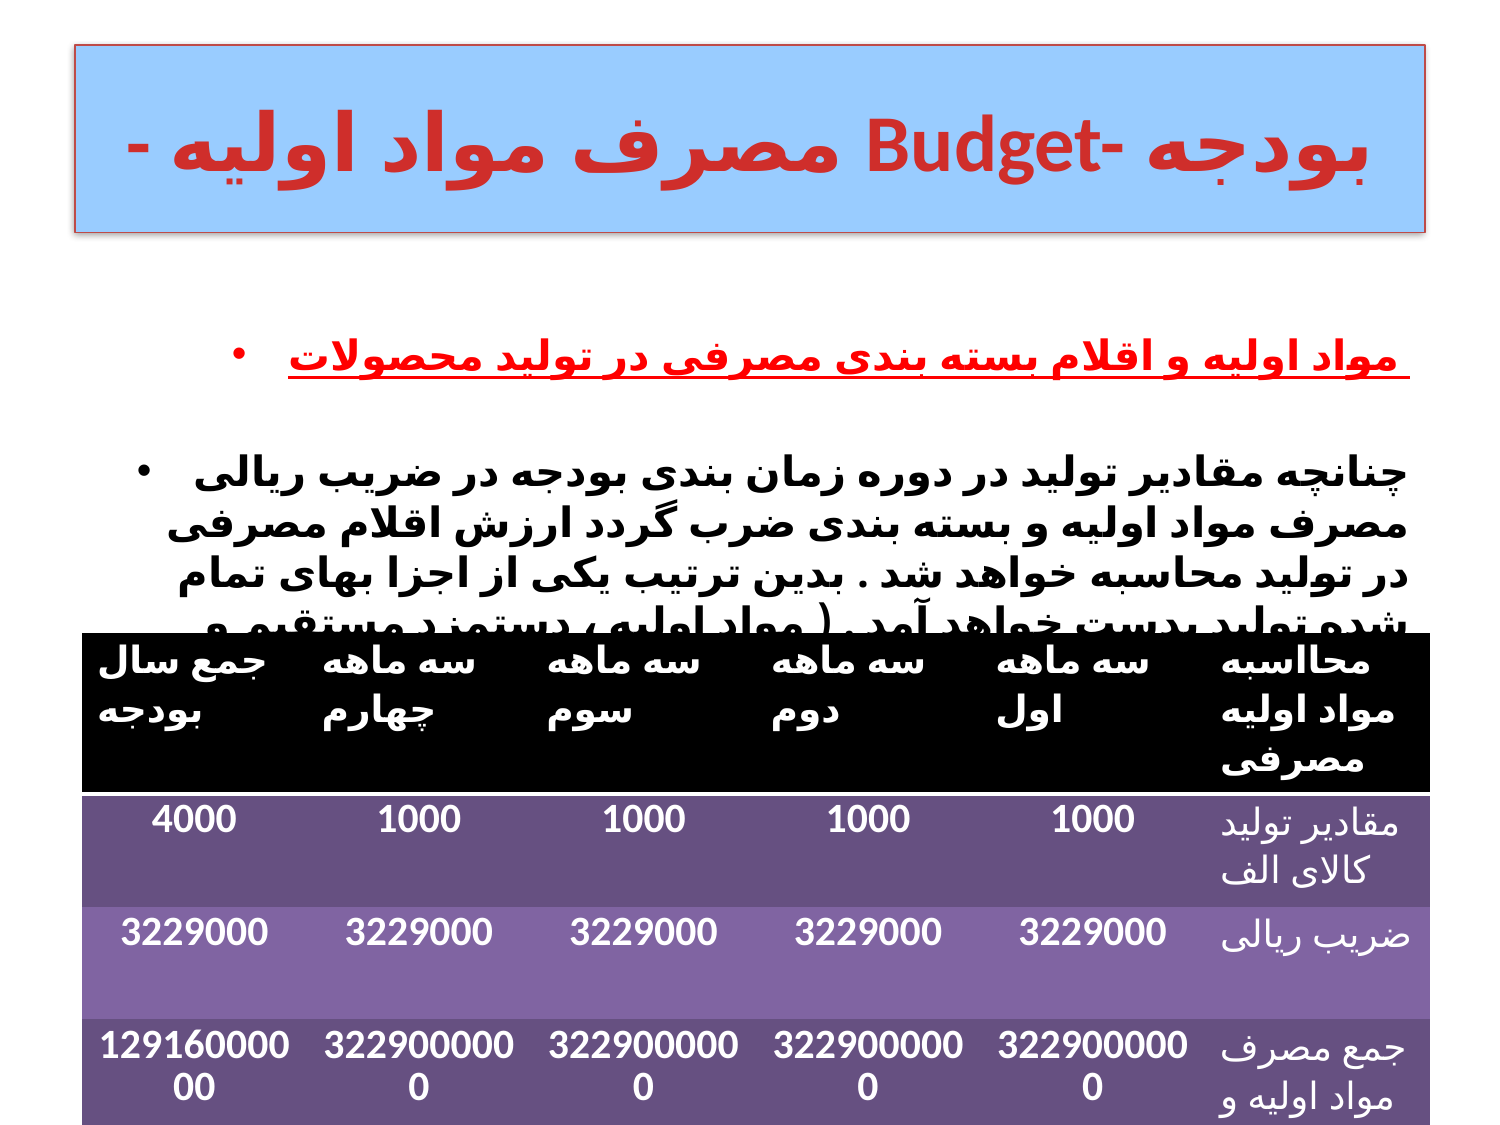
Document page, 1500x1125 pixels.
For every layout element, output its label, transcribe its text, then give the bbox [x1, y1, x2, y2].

table_cell 1000 [980, 796, 1205, 907]
table_cell 3229000 [531, 907, 756, 1019]
table_cell جمع مصرف مواد اولیه و بسته بندی [1205, 1019, 1430, 1125]
table_header سه ماهه سوم [531, 633, 756, 792]
table_cell 1000 [307, 796, 531, 907]
table_header سه ماهه دوم [756, 633, 980, 792]
table_cell 3229000 [82, 907, 307, 1019]
table_cell 3229000000 [307, 1019, 531, 1125]
table_cell 3229000 [756, 907, 980, 1019]
table_header سه ماهه چهارم [307, 633, 531, 792]
table_header سه ماهه اول [980, 633, 1205, 792]
table_cell 4000 [82, 796, 307, 907]
table_cell 1000 [756, 796, 980, 907]
table_header جمع سال بودجه [82, 633, 307, 792]
table_cell 3229000 [307, 907, 531, 1019]
table_cell 1000 [531, 796, 756, 907]
table_cell مقادیر تولید کالای الف [1205, 796, 1430, 907]
title - مصرف مواد اولیه Budget- بودجه [74, 44, 1426, 233]
table_cell 3229000 [980, 907, 1205, 1019]
table_cell 3229000000 [980, 1019, 1205, 1125]
table_cell 3229000000 [531, 1019, 756, 1125]
list مواد اولیه و اقلام بسته بندی مصرفی در تولید محصولات چنانچه مقادیر تولید در دوره زمان بندی بودجه در ضریب ریالی مصرف مواد اولیه و بسته بندی ضرب گردد ارزش اقلام مصرفی در تولید محاسبه خواهد شد . بدین ترتیب یکی از اجزا بهای تمام شده تولید بدست خواهد آمد . ( مواد اولیه ، دستمزد مستقیم و سربار کارخانه ) [75, 262, 1425, 1005]
table_cell ضریب ریالی [1205, 907, 1430, 1019]
table_cell 3229000000 [756, 1019, 980, 1125]
table_cell 12916000000 [82, 1019, 307, 1125]
table_header محااسبه مواد اولیه مصرفی [1205, 633, 1430, 792]
